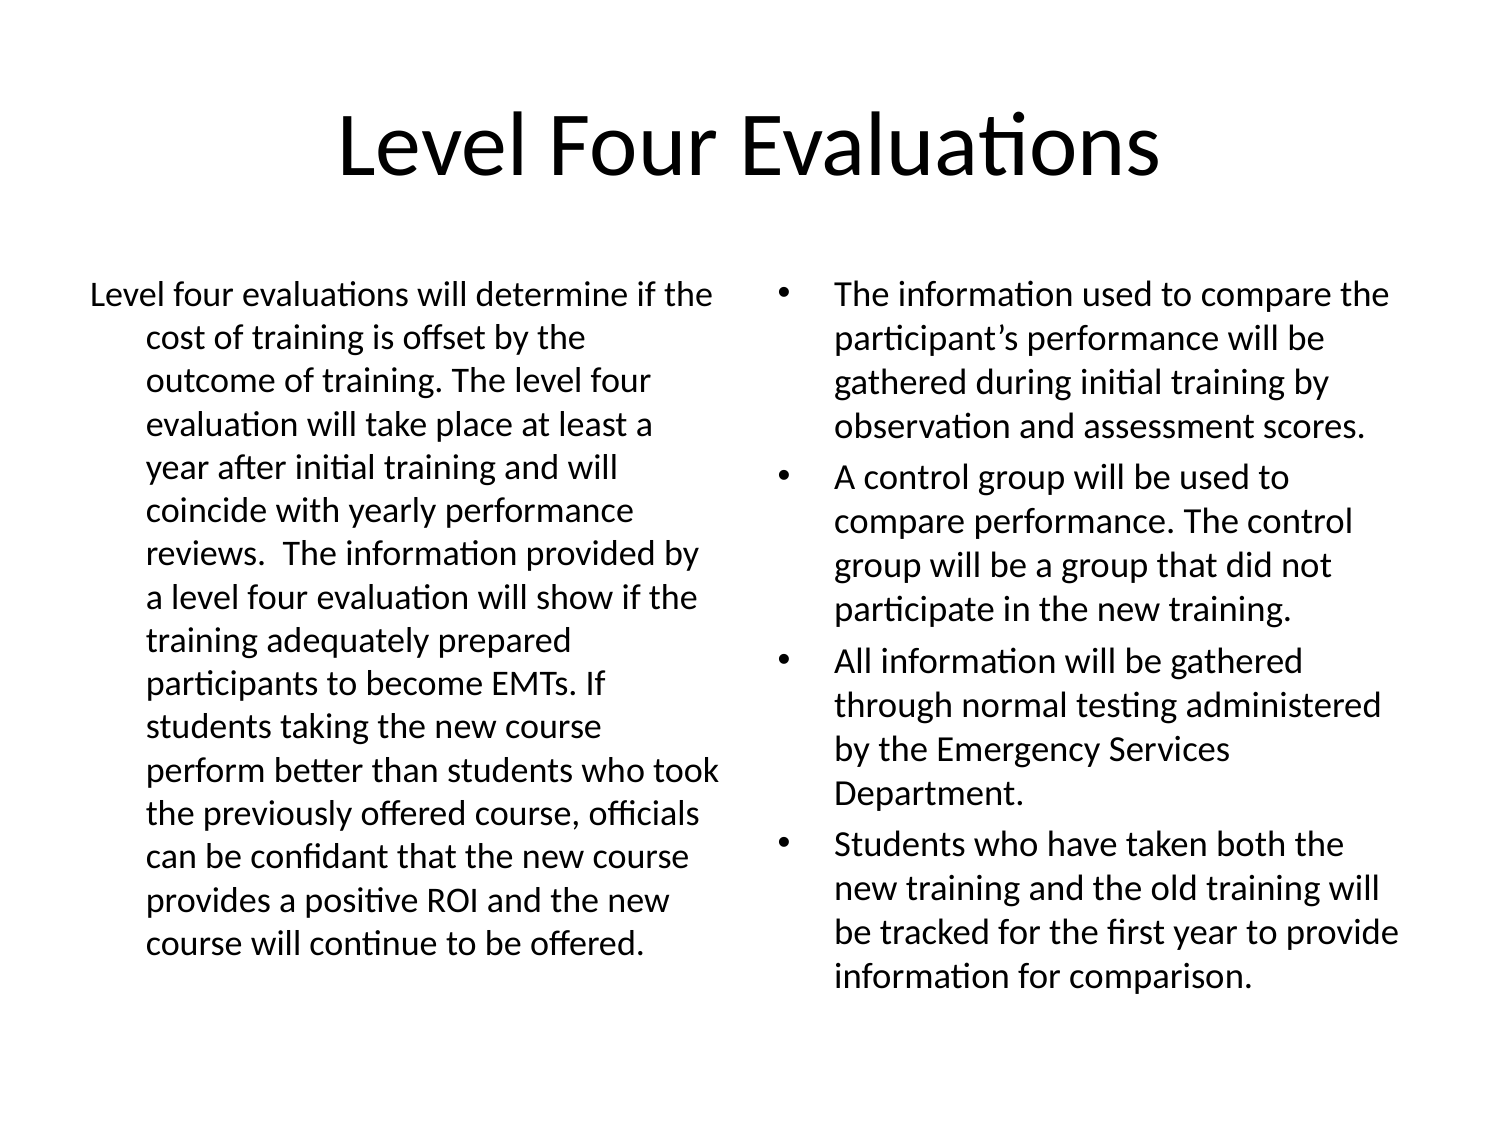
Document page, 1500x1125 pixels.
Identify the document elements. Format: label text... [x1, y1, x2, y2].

title Level Four Evaluations [75, 45, 1425, 233]
list Level four evaluations will determine if the cost of training is offset by the outcome of training. The level four evaluation will take place at least a year after initial training and will coincide with yearly performance reviews. The information provided by a level four evaluation will show if the training adequately prepared participants to become EMTs. If students taking the new course perform better than students who took the previously offered course, officials can be confidant that the new course provides a positive ROI and the new course will continue to be offered. [75, 262, 738, 1005]
list The information used to compare the participant’s performance will be gathered during initial training by observation and assessment scores. A control group will be used to compare performance. The control group will be a group that did not participate in the new training. All information will be gathered through normal testing administered by the Emergency Services Department. Students who have taken both the new training and the old training will be tracked for the first year to provide information for comparison. [762, 262, 1425, 1005]
